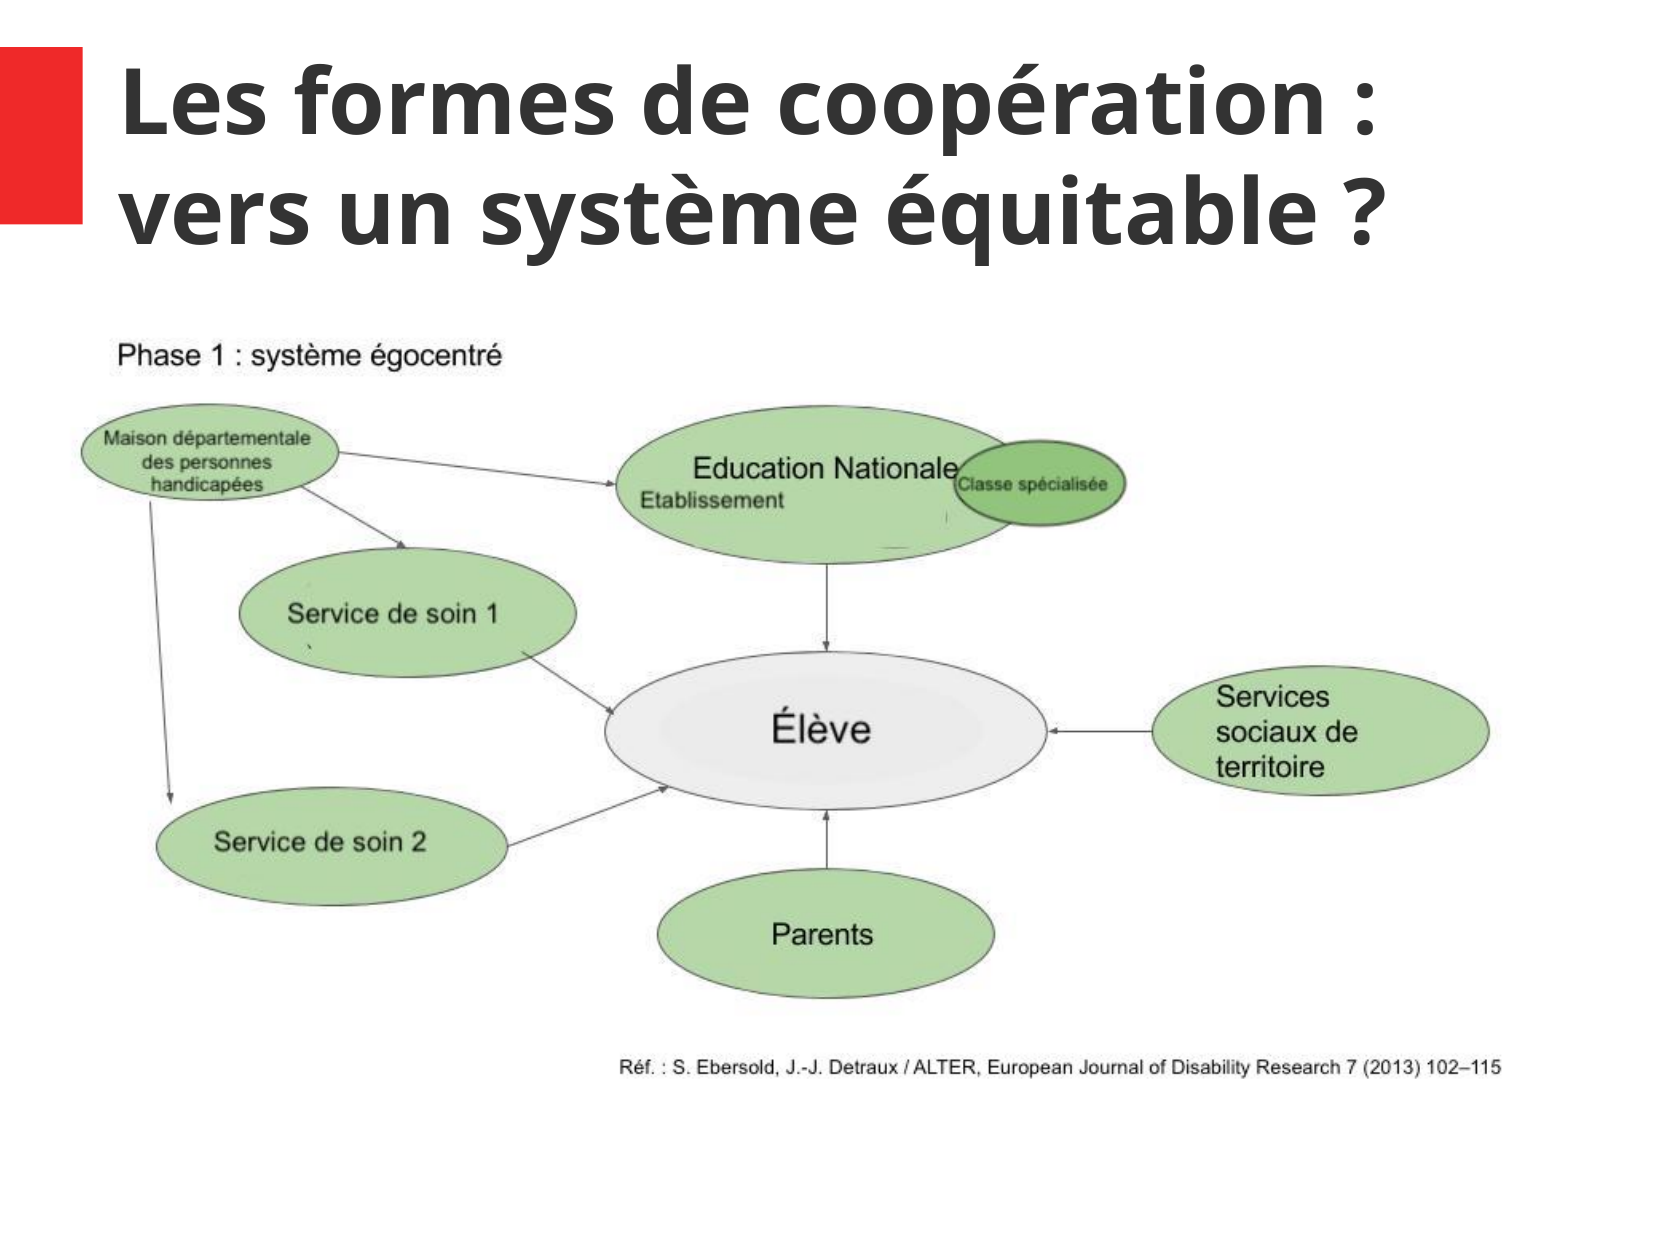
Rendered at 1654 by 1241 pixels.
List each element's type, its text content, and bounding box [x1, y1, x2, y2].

text_box Les formes de coopération : vers un système équitable ? [118, 27, 1571, 278]
picture [46, 299, 1579, 1162]
